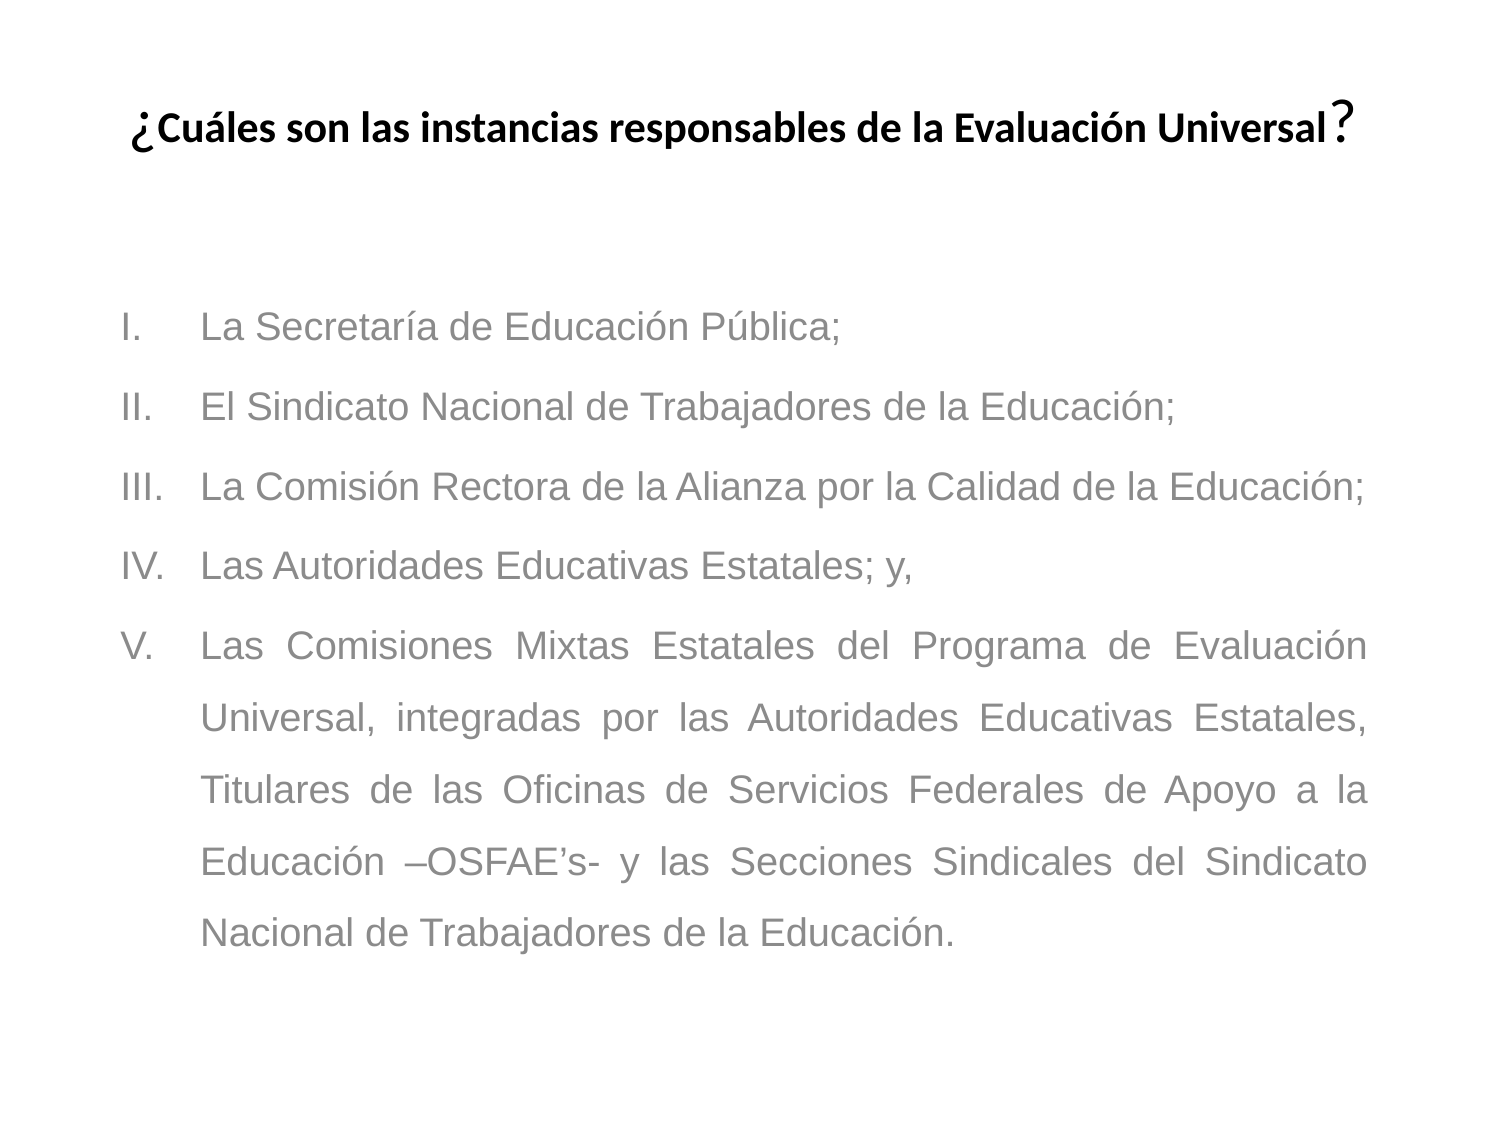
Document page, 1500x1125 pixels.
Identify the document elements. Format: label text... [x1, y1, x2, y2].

title ¿Cuáles son las instancias responsables de la Evaluación Universal? [105, 58, 1381, 176]
subtitle La Secretaría de Educación Pública; El Sindicato Nacional de Trabajadores de la Educación; La Comisión Rectora de la Alianza por la Calidad de la Educación; Las Autoridades Educativas Estatales; y, Las Comisiones Mixtas Estatales del Programa de Evaluación Universal, integradas por las Autoridades Educativas Estatales, Titulares de las Oficinas de Servicios Federales de Apoyo a la Educación –OSFAE’s- y las Secciones Sindicales del Sindicato Nacional de Trabajadores de la Educación. [105, 269, 1383, 1043]
